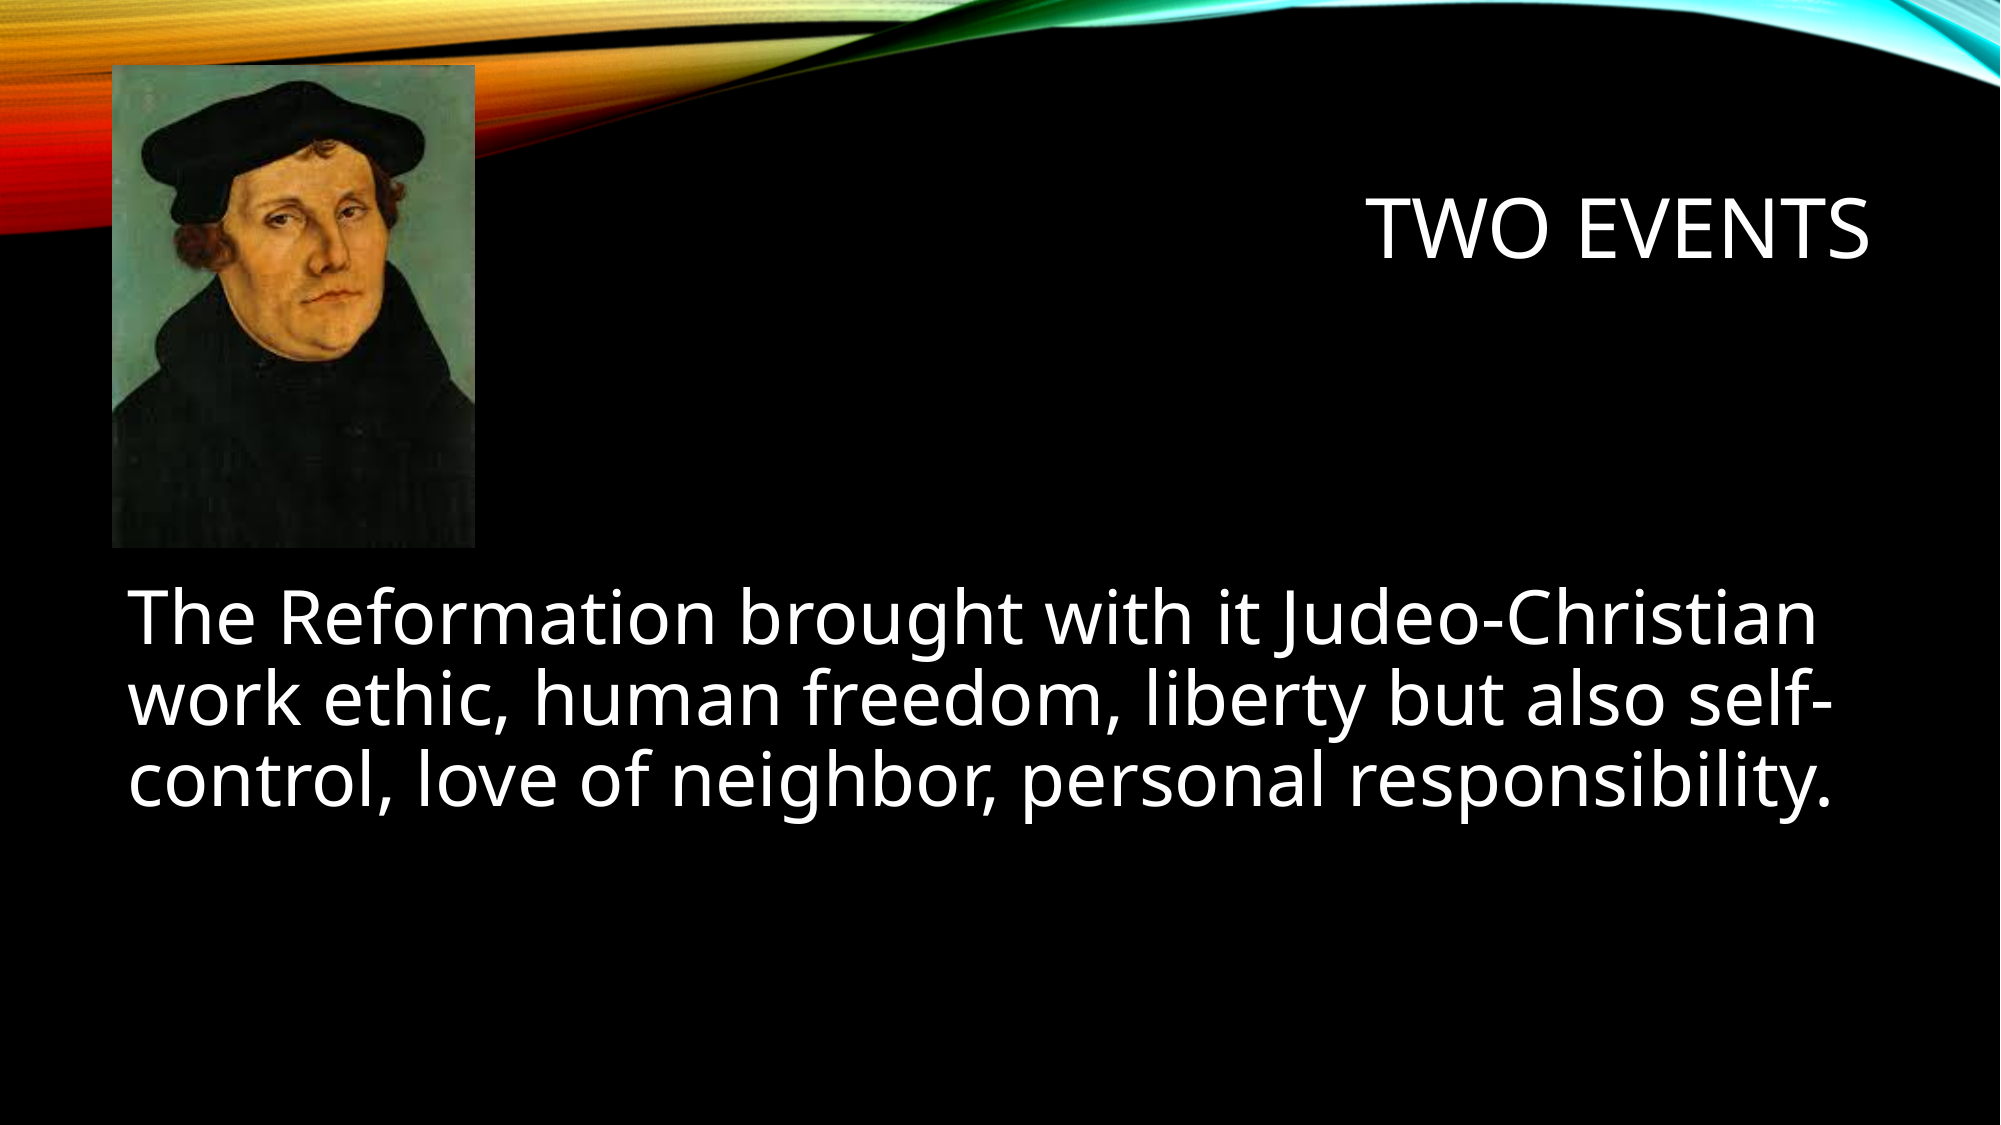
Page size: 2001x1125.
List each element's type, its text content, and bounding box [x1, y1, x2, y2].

title TWO EVENTS [476, 125, 1888, 338]
picture [0, 0, 2000, 548]
list The Reformation brought with it Judeo-Christian work ethic, human freedom, liberty but also self-control, love of neighbor, personal responsibility. [112, 360, 1888, 1021]
